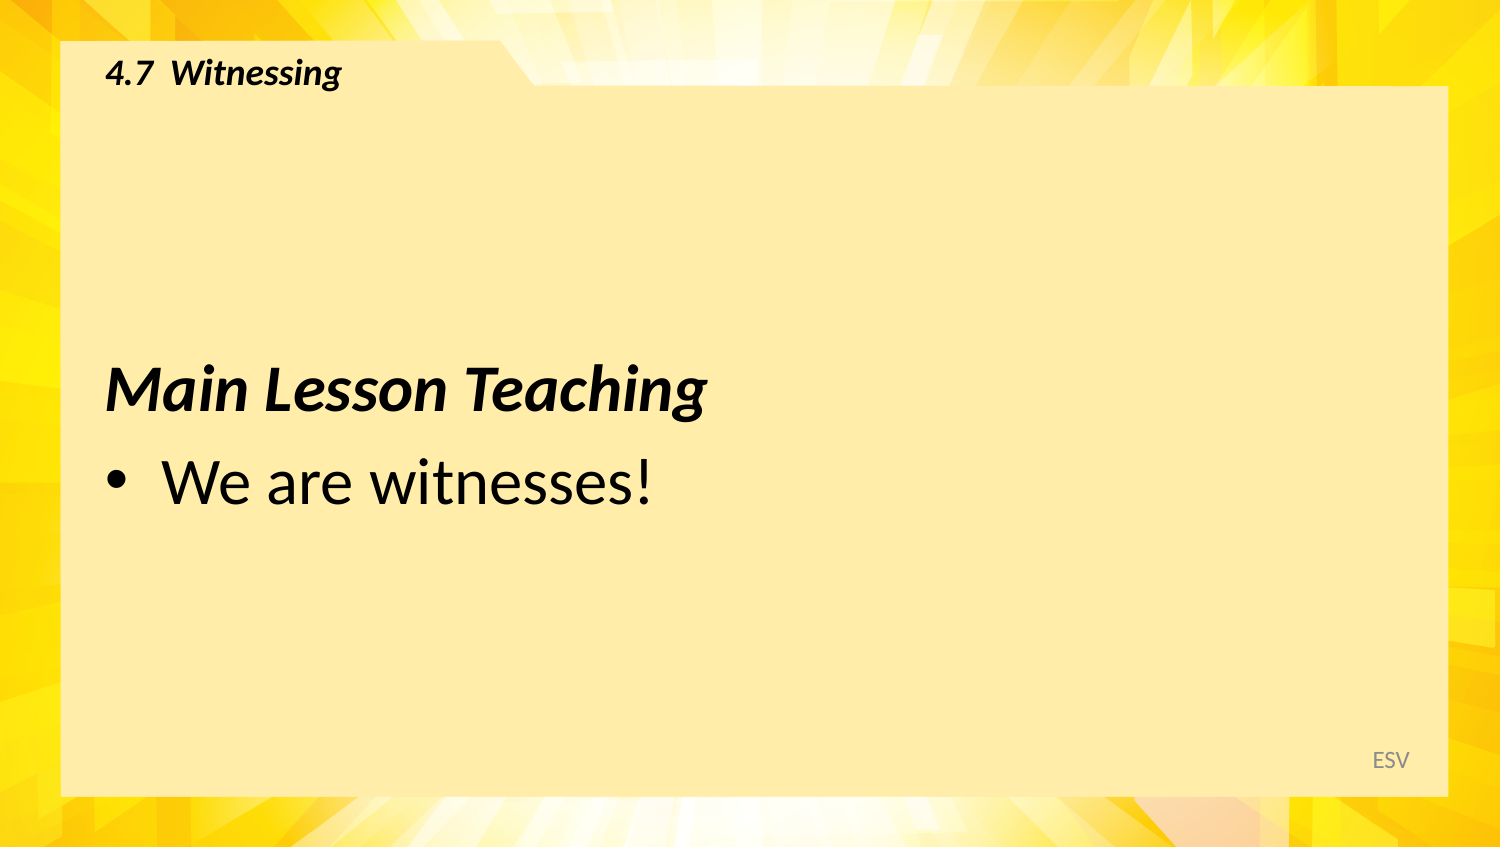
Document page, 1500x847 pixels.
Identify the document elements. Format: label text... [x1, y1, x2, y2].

footer ESV [950, 736, 1425, 782]
picture [0, 0, 1500, 847]
title 4.7 Witnessing [89, 33, 1420, 108]
list Main Lesson Teaching We are witnesses! [89, 141, 1403, 722]
